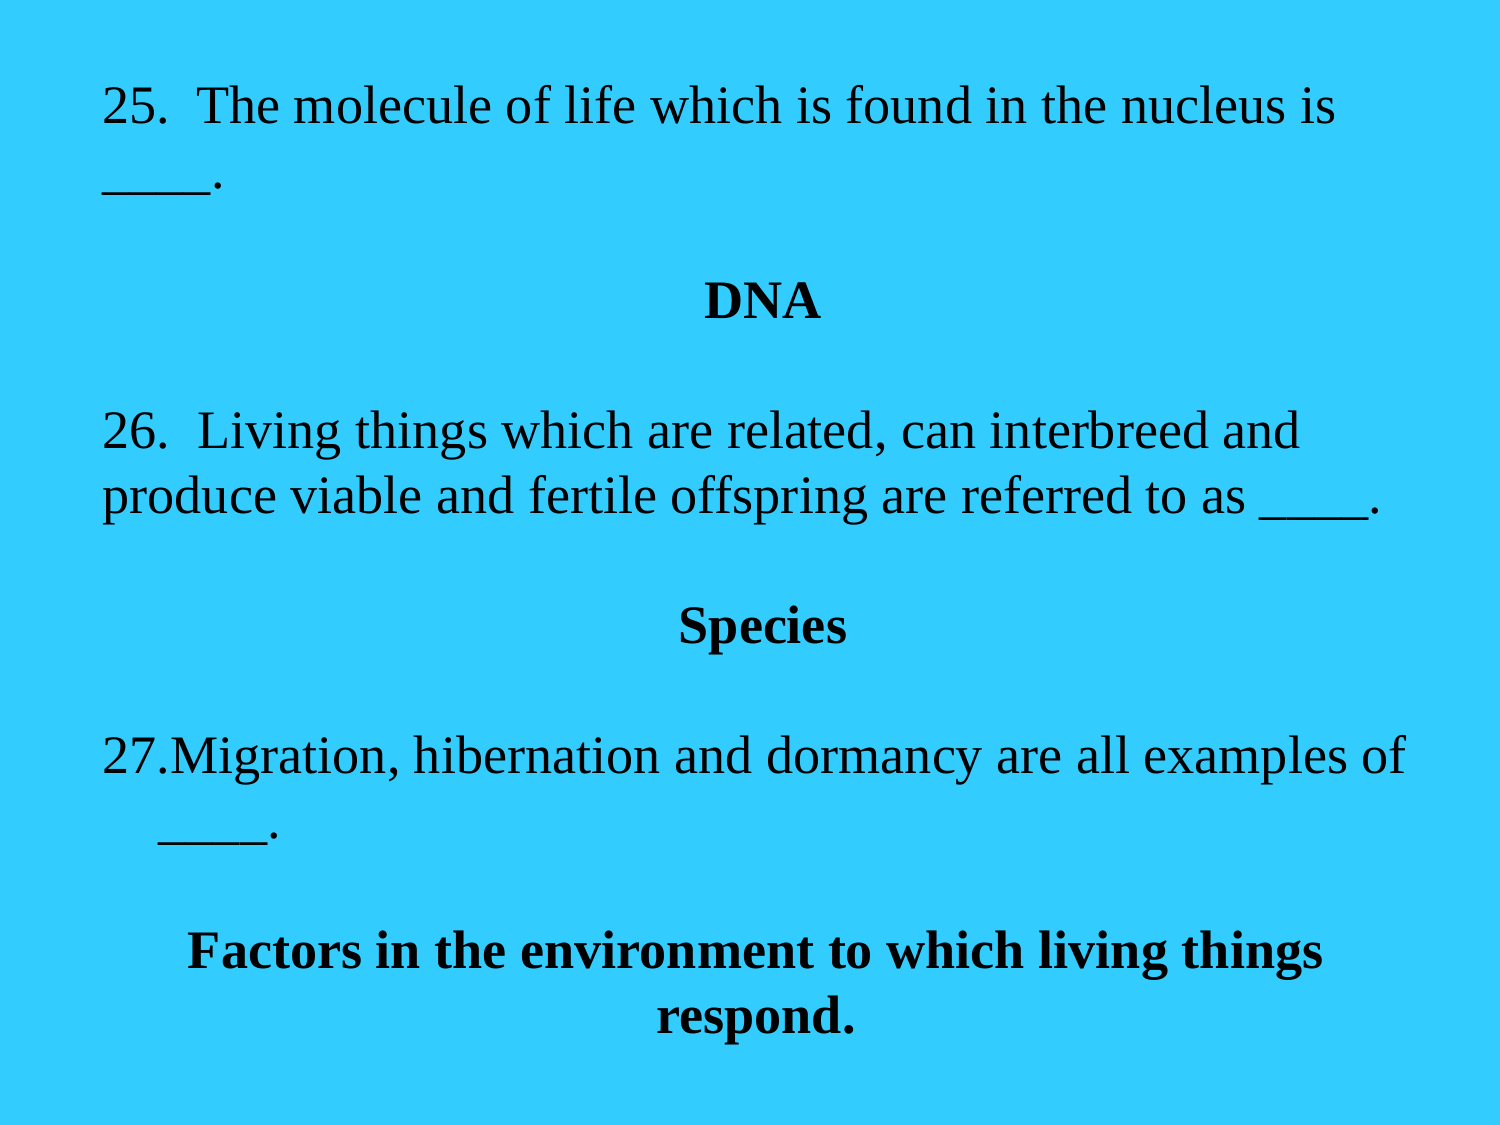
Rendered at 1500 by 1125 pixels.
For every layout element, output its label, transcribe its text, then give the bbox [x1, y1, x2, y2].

text_box 25. The molecule of life which is found in the nucleus is ____. DNA 26. Living things which are related, can interbreed and produce viable and fertile offspring are referred to as ____. Species Migration, hibernation and dormancy are all examples of ____. Factors in the environment to which living things respond. [87, 62, 1425, 1052]
